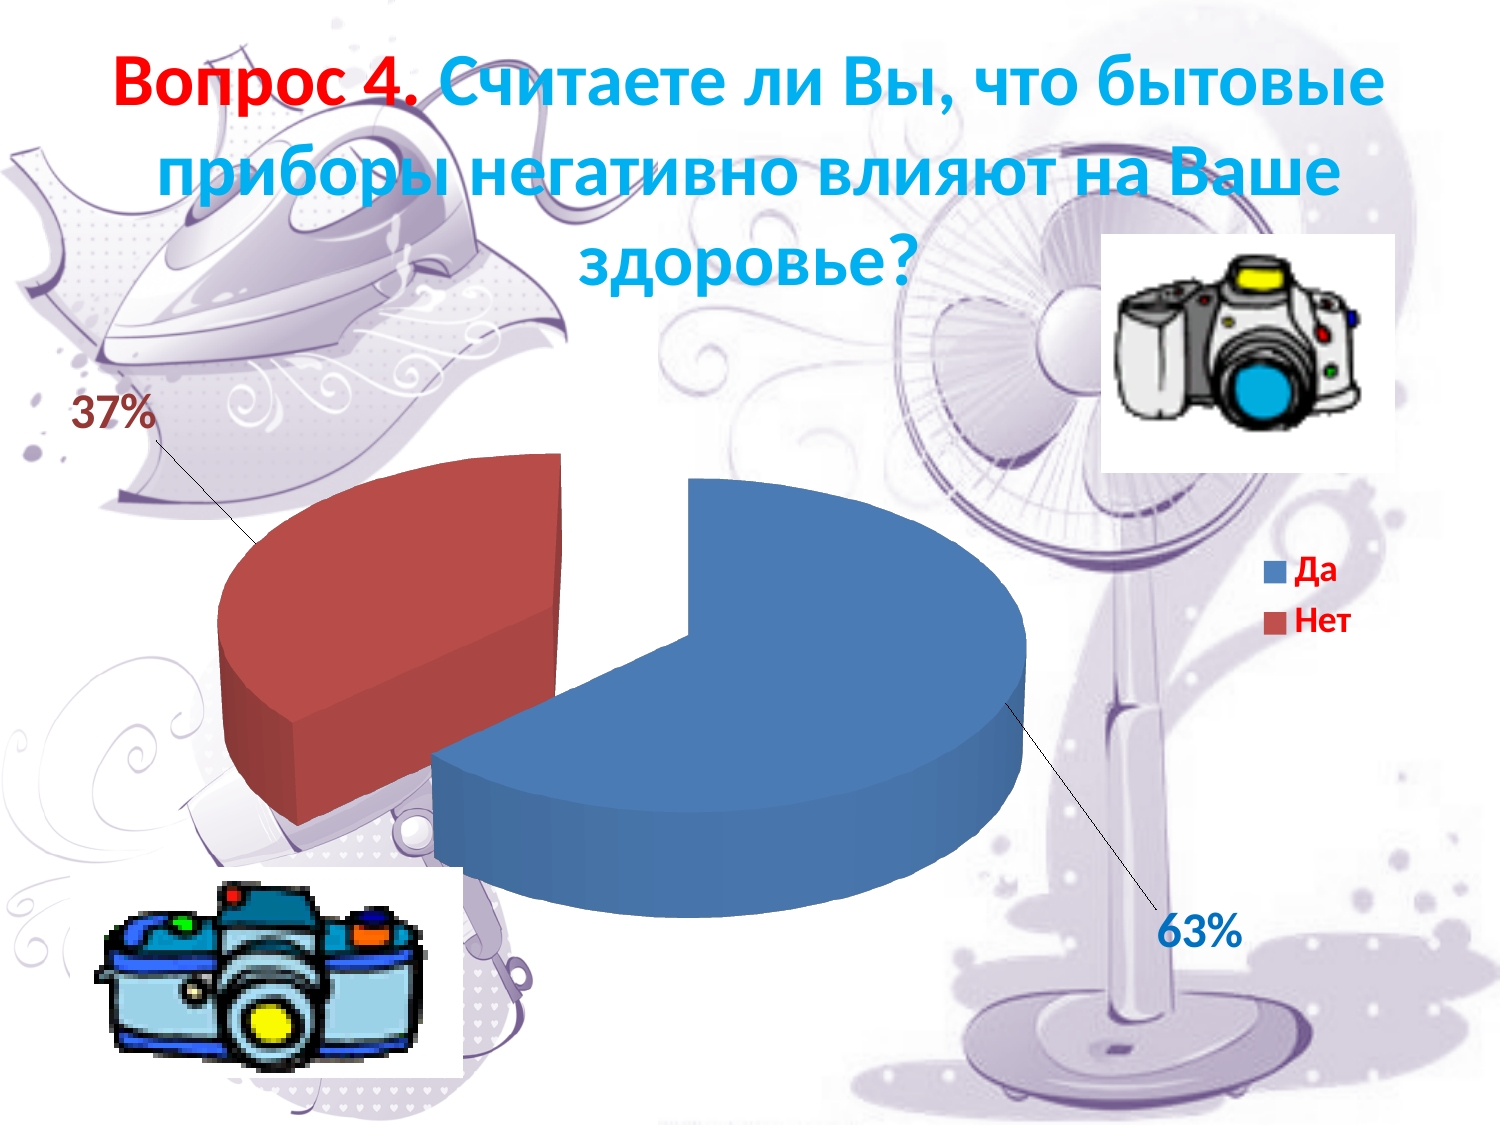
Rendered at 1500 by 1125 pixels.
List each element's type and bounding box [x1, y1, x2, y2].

picture [0, 0, 1500, 473]
chart [0, 316, 1500, 1125]
picture [70, 866, 463, 1079]
